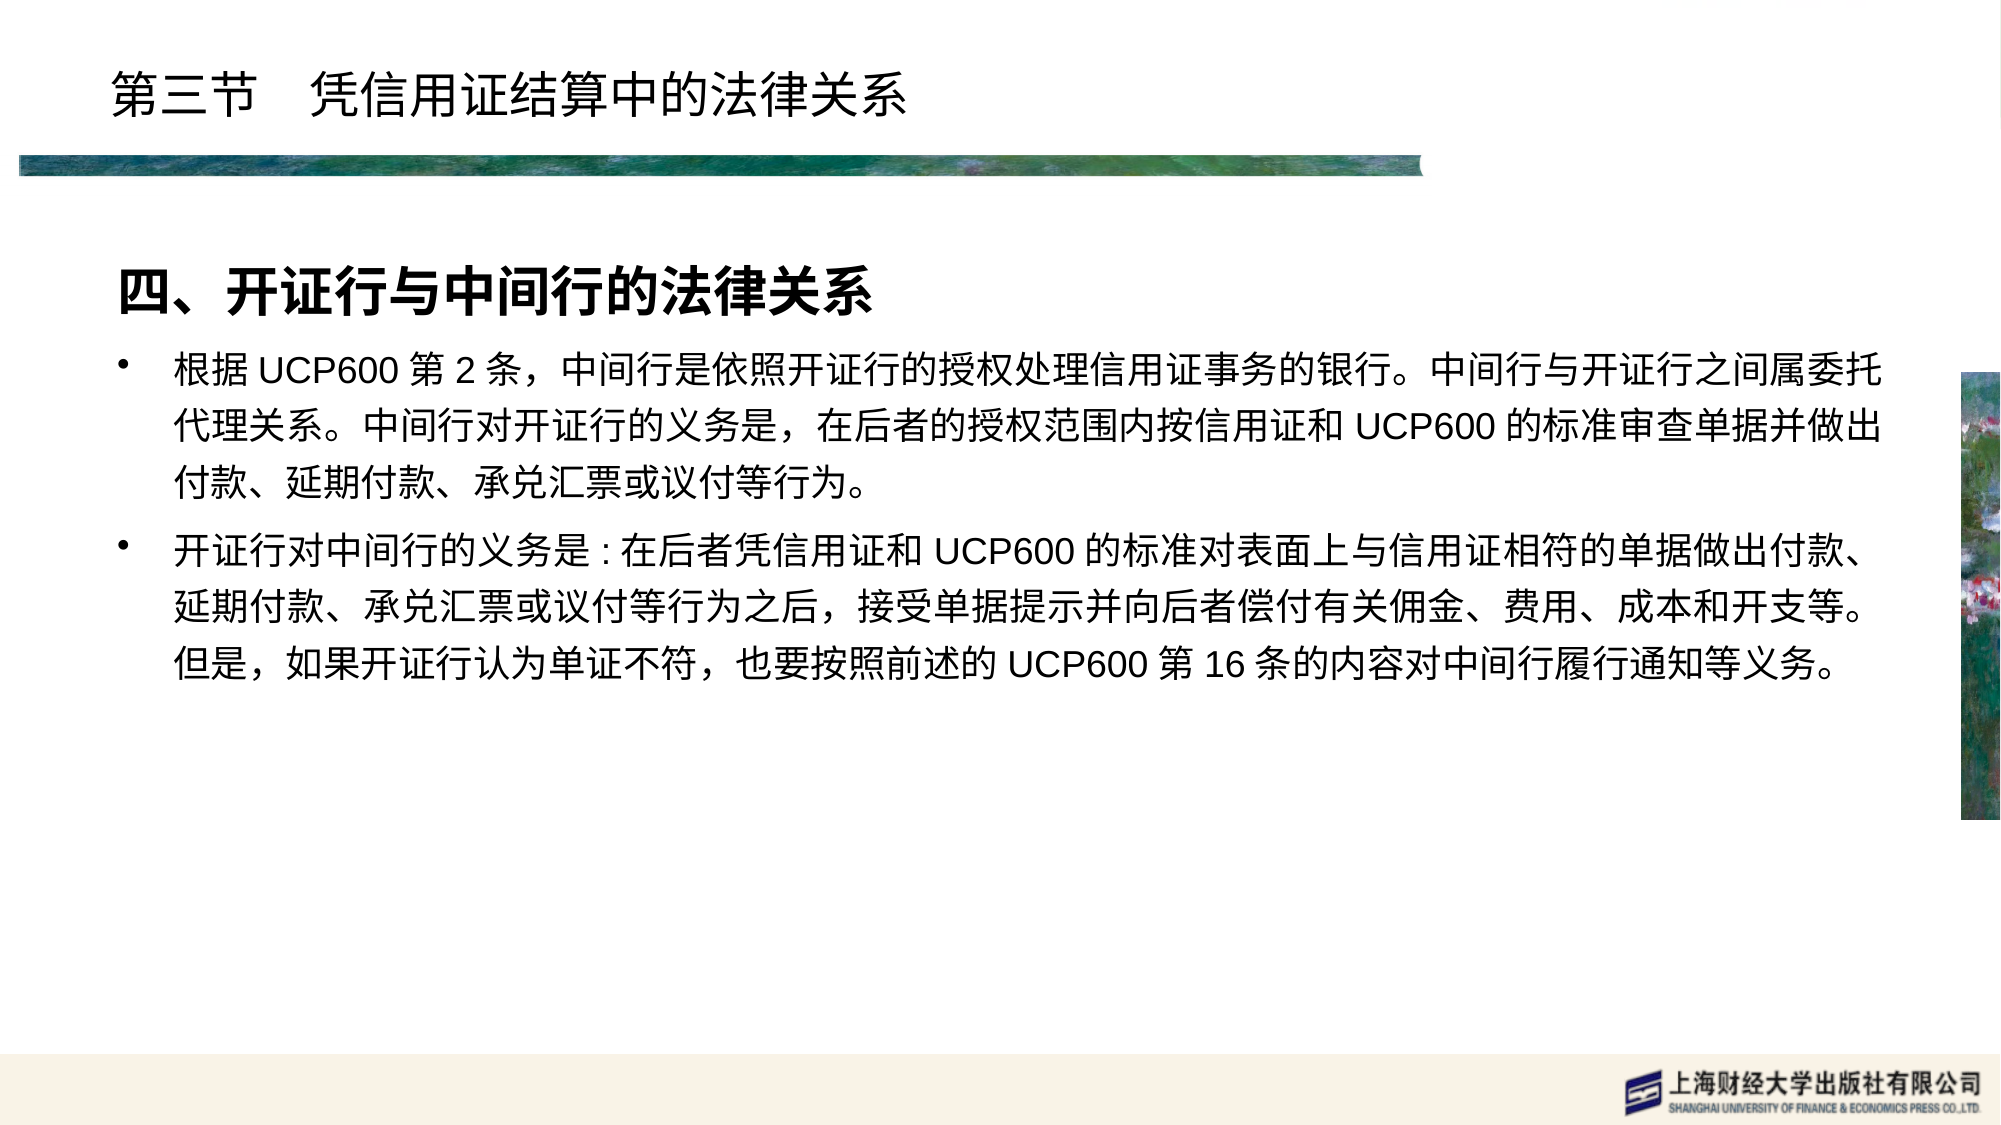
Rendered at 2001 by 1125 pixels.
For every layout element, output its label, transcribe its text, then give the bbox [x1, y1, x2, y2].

picture [0, 0, 2001, 1125]
list 四、开证行与中间行的法律关系 根据UCP600第2条，中间行是依照开证行的授权处理信用证事务的银行。中间行与开证行之间属委托代理关系。中间行对开证行的义务是，在后者的授权范围内按信用证和UCP600的标准审查单据并做出付款、延期付款、承兑汇票或议付等行为。 开证行对中间行的义务是:在后者凭信用证和UCP600的标准对表面上与信用证相符的单据做出付款、延期付款、承兑汇票或议付等行为之后，接受单据提示并向后者偿付有关佣金、费用、成本和开支等。但是，如果开证行认为单证不符，也要按照前述的UCP600第16条的内容对中间行履行通知等义务。 [102, 233, 1898, 1032]
title 第三节 凭信用证结算中的法律关系 [94, 42, 1451, 146]
